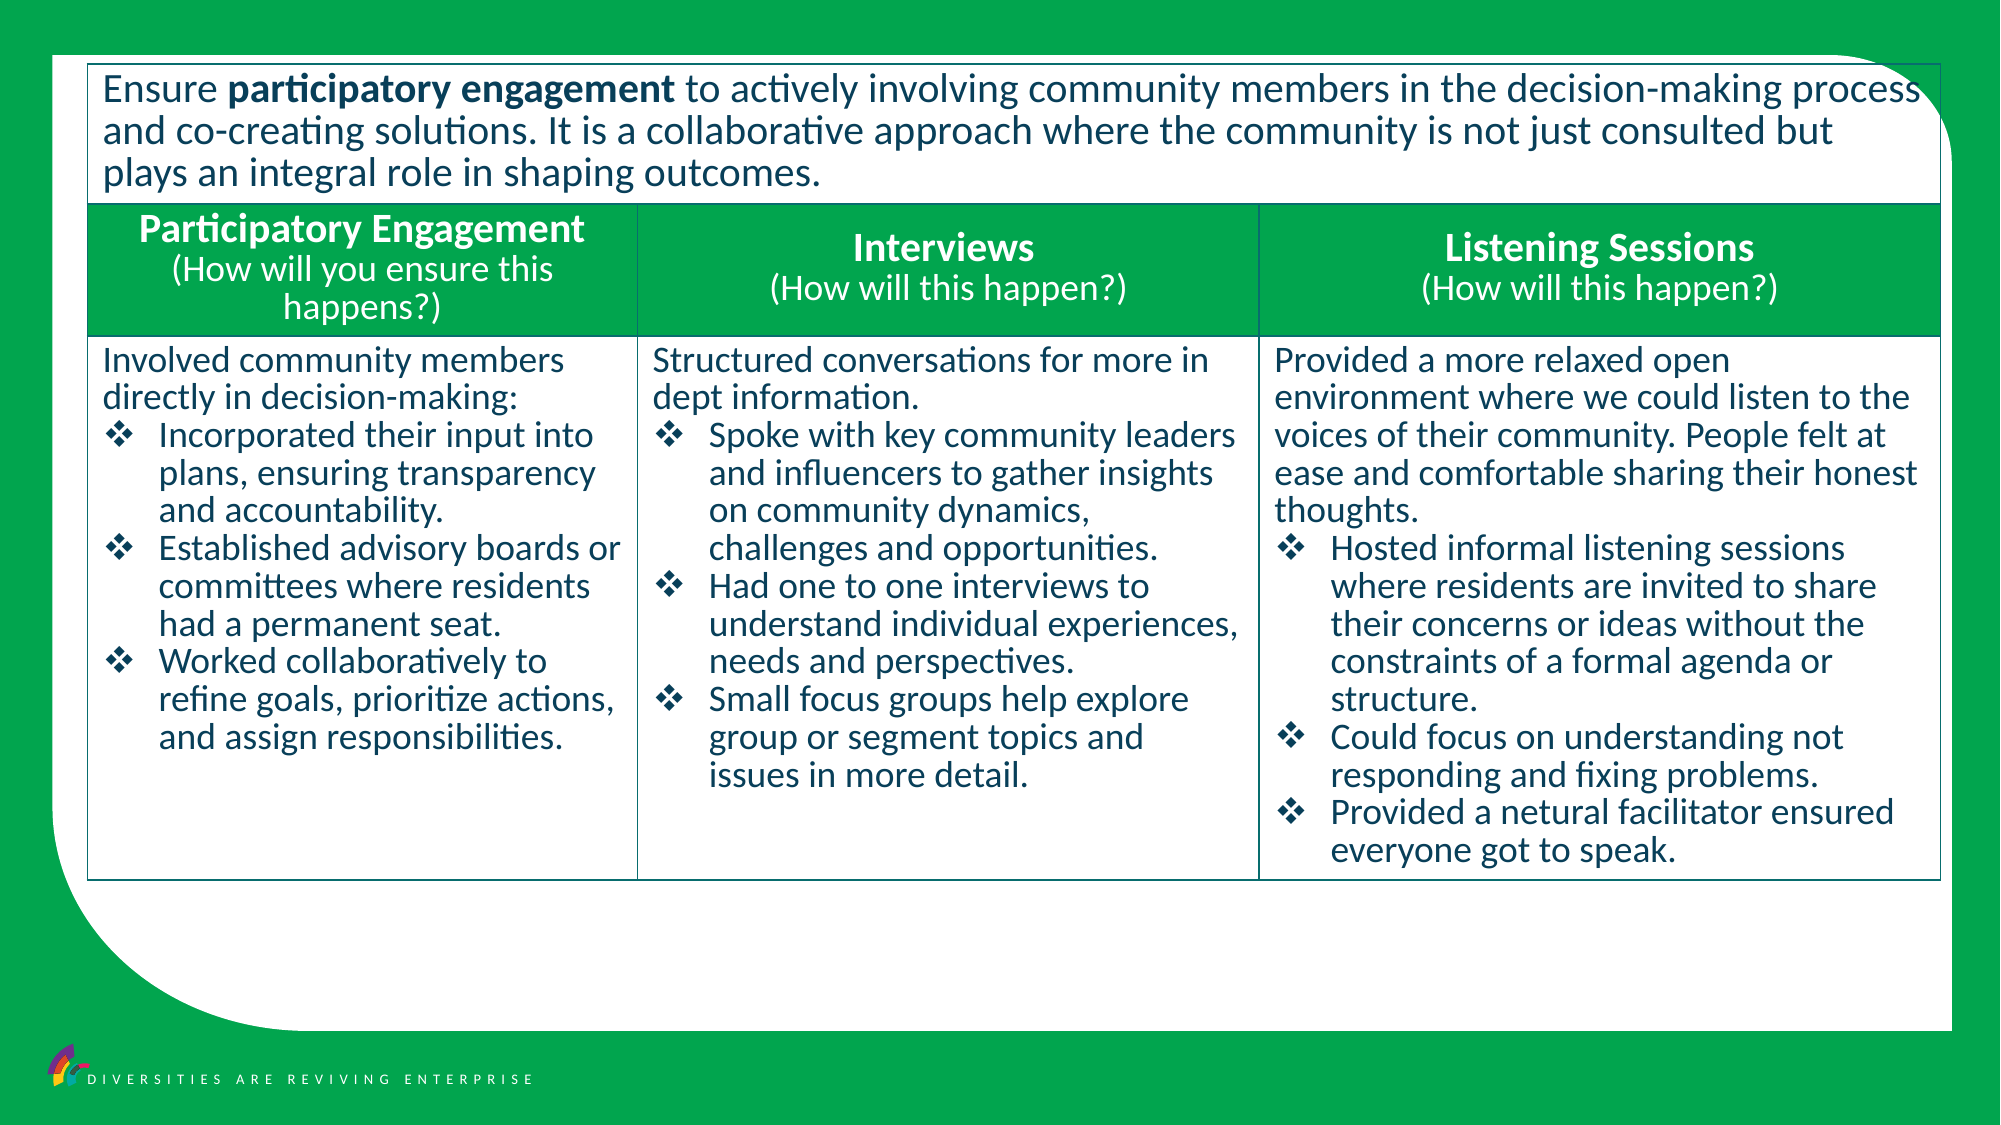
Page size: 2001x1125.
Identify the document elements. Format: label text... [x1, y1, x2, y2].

table_header Ensure participatory engagement to actively involving community members in the decision-making process and co-creating solutions. It is a collaborative approach where the community is not just consulted but plays an integral role in shaping outcomes. [88, 65, 1940, 203]
table_cell Structured conversations for more in dept information. Spoke with key community leaders and influencers to gather insights on community dynamics, challenges and opportunities. Had one to one interviews to understand individual experiences, needs and perspectives. Small focus groups help explore group or segment topics and issues in more detail. [638, 337, 1258, 879]
table_cell Listening Sessions (How will this happen?) [1260, 205, 1940, 335]
table_cell Involved community members directly in decision-making: Incorporated their input into plans, ensuring transparency and accountability. Established advisory boards or committees where residents had a permanent seat. Worked collaboratively to refine goals, prioritize actions, and assign responsibilities. [88, 337, 637, 879]
table_cell Interviews (How will this happen?) [638, 205, 1258, 335]
table_cell Participatory Engagement (How will you ensure this happens?) [88, 205, 637, 335]
table_cell Provided a more relaxed open environment where we could listen to the voices of their community. People felt at ease and comfortable sharing their honest thoughts. Hosted informal listening sessions where residents are invited to share their concerns or ideas without the constraints of a formal agenda or structure. Could focus on understanding not responding and fixing problems. Provided a netural facilitator ensured everyone got to speak. [1260, 337, 1940, 879]
